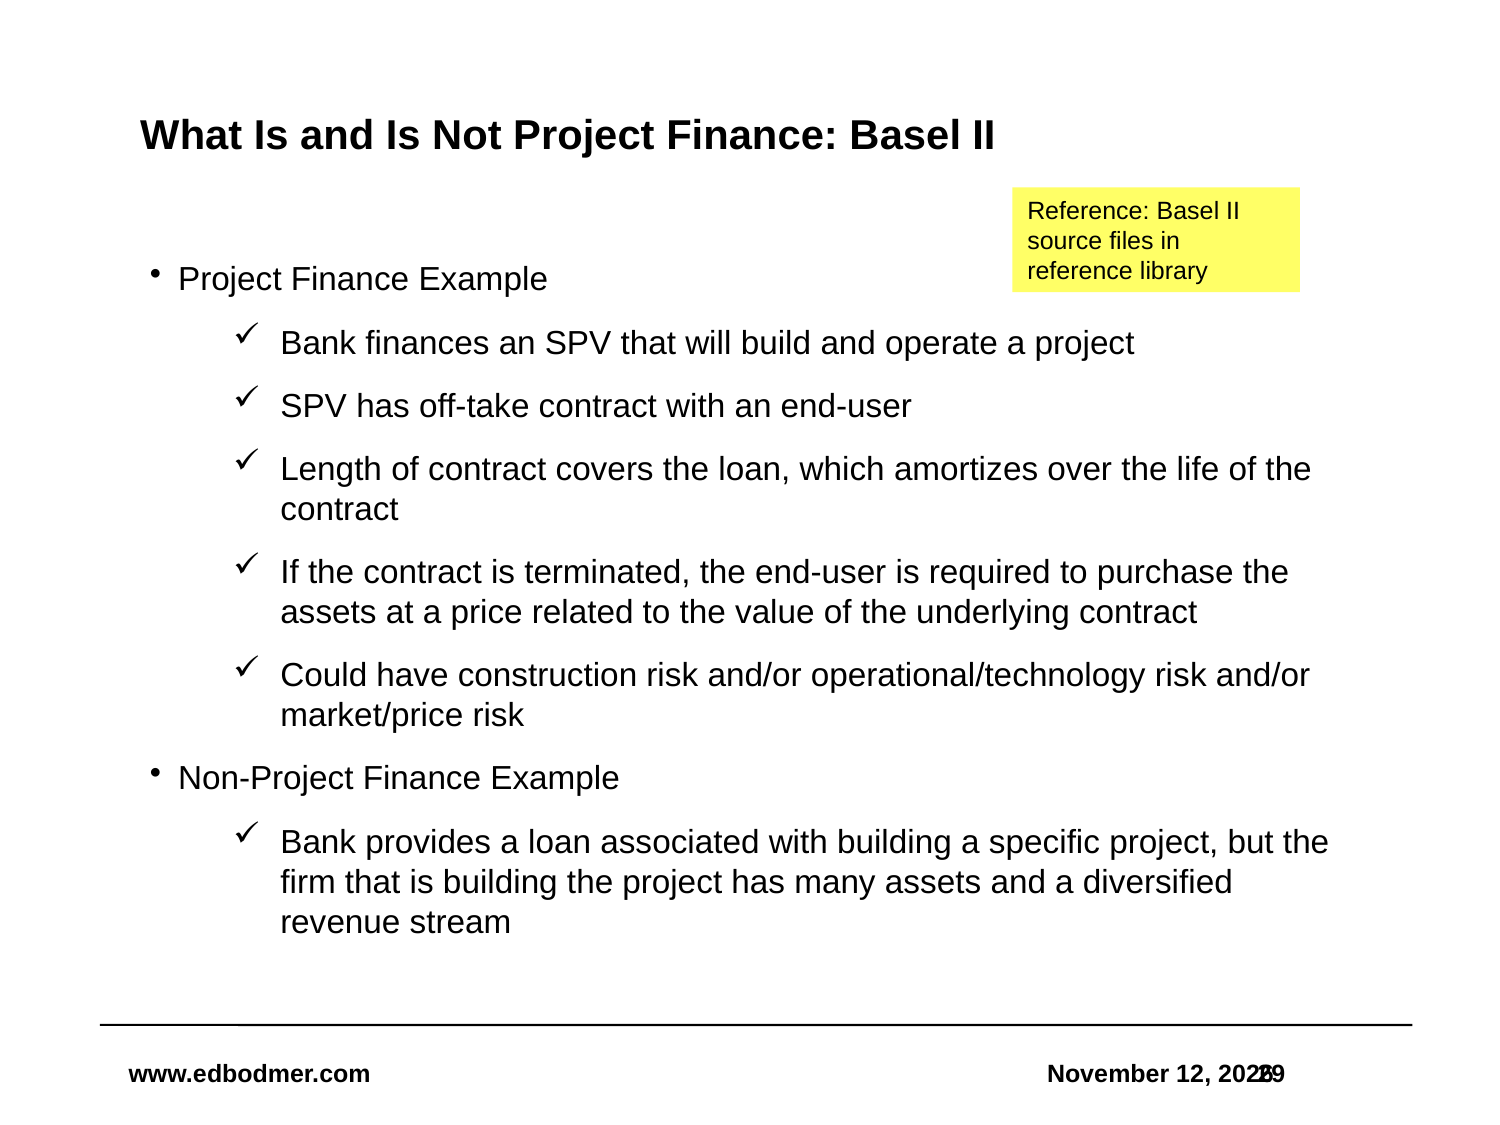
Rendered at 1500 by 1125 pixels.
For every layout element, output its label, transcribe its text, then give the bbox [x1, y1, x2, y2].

title What Is and Is Not Project Finance: Basel II [124, 99, 1288, 226]
list Project Finance Example Bank finances an SPV that will build and operate a project SPV has off-take contract with an end-user Length of contract covers the loan, which amortizes over the life of the contract If the contract is terminated, the end-user is required to purchase the assets at a price related to the value of the underlying contract Could have construction risk and/or operational/technology risk and/or market/price risk Non-Project Finance Example Bank provides a loan associated with building a specific project, but the firm that is building the project has many assets and a diversified revenue stream [124, 249, 1376, 1001]
text_box Reference: Basel II source files in reference library [1012, 187, 1300, 293]
